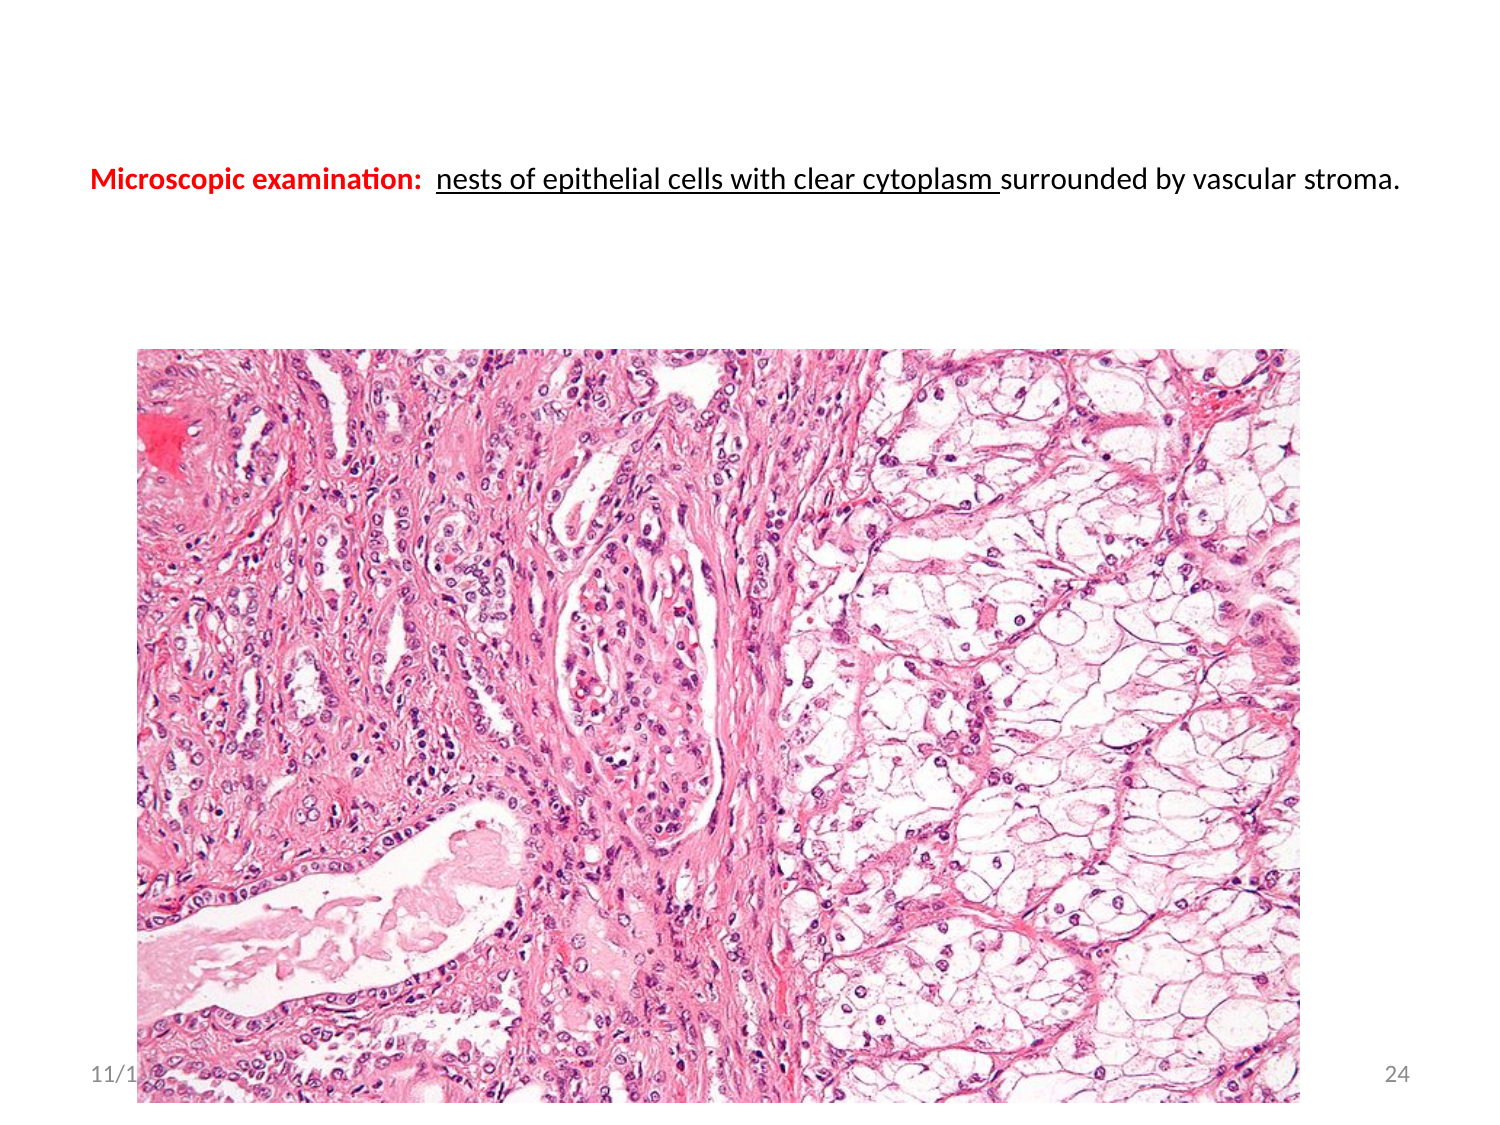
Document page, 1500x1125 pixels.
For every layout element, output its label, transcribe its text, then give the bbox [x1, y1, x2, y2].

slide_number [75, 1042, 132, 1103]
title Microscopic examination: nests of epithelial cells with clear cytoplasm surrounded by vascular stroma. [75, 137, 1425, 255]
slide_number 24 [1304, 1042, 1425, 1103]
picture [137, 349, 1301, 1103]
